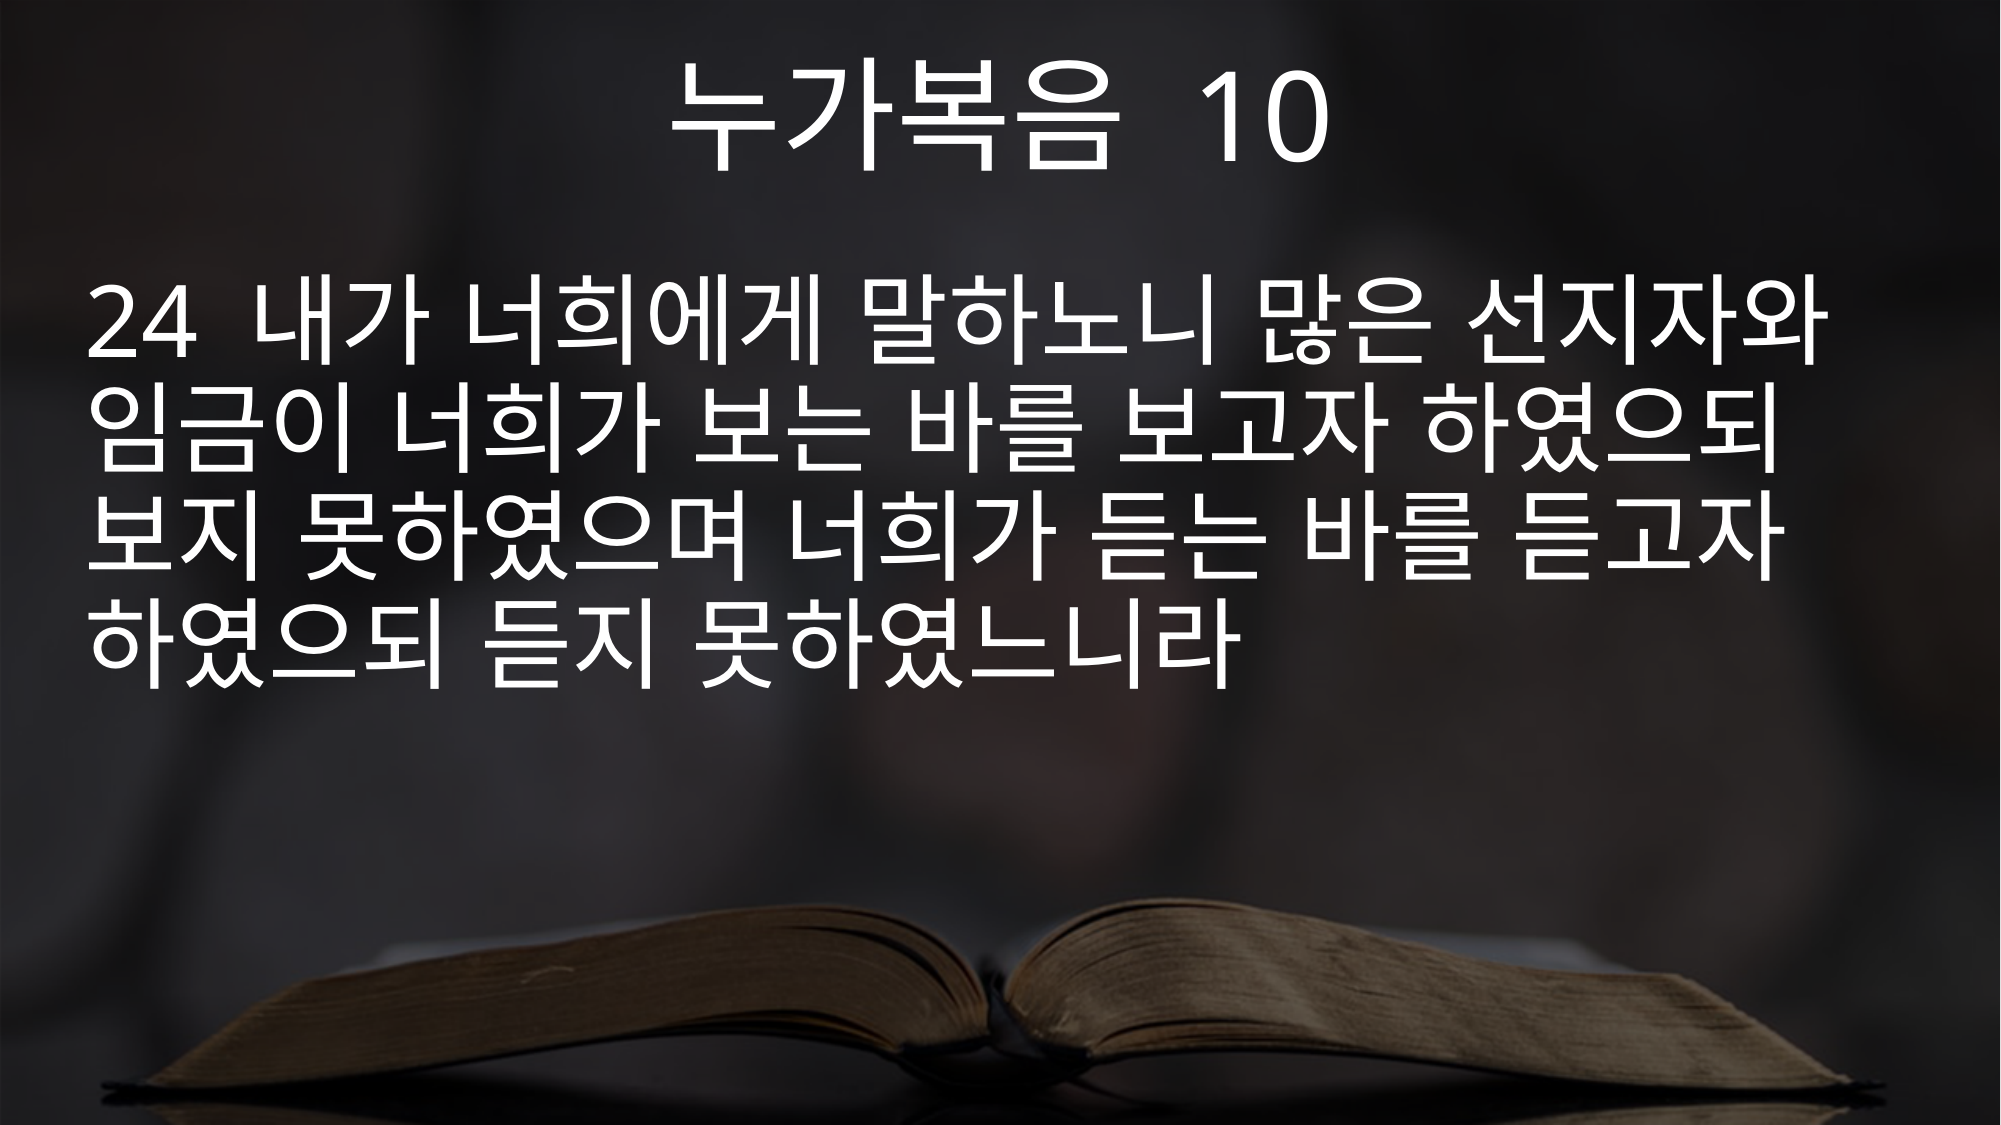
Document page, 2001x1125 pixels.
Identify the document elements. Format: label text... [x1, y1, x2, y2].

footer 누가복음 10 [0, 32, 2000, 192]
list 24 내가 너희에게 말하노니 많은 선지자와 임금이 너희가 보는 바를 보고자 하였으되 보지 못하였으며 너희가 듣는 바를 듣고자 하였으되 듣지 못하였느니라 [69, 263, 1953, 423]
picture [0, 0, 2001, 1125]
